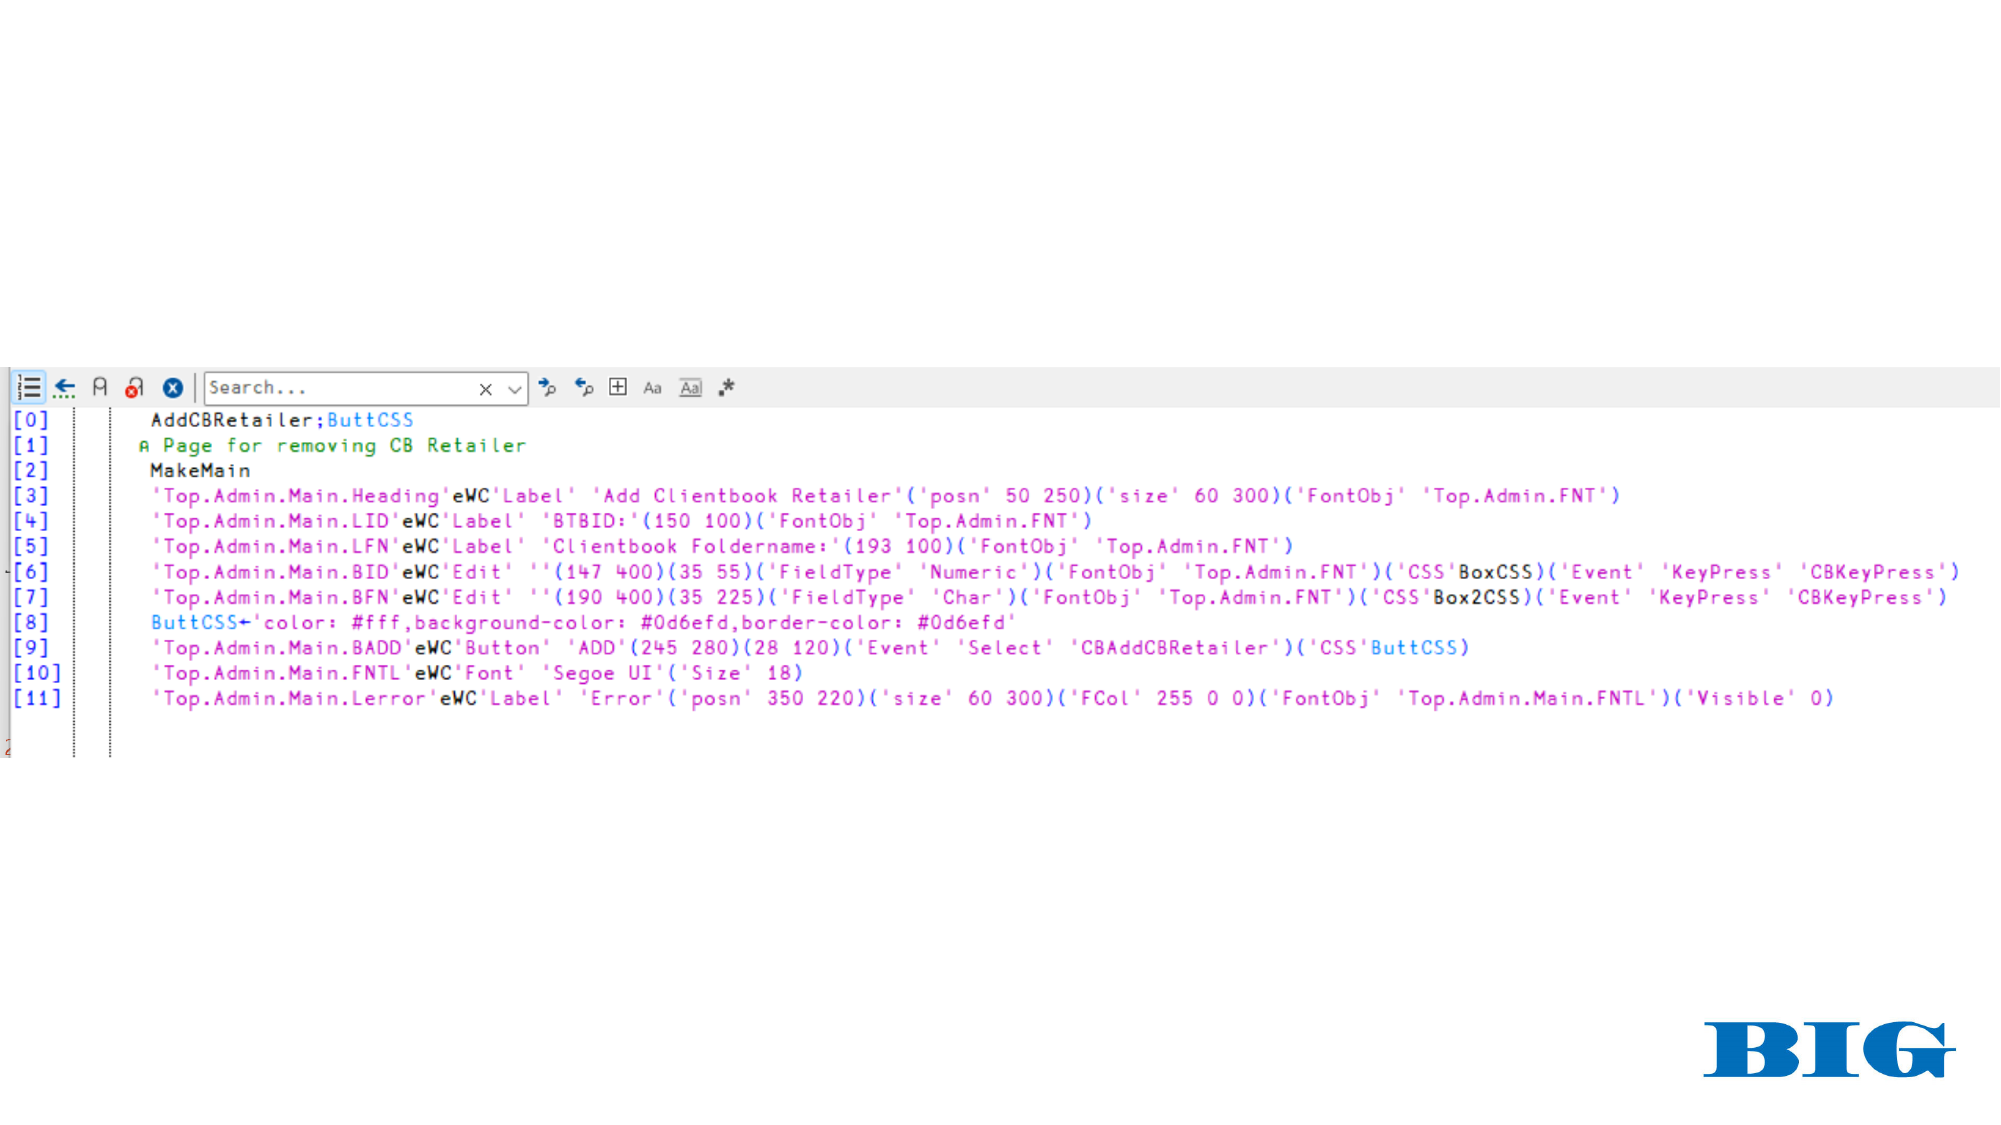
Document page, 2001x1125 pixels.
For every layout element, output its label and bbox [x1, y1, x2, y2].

picture [1696, 1006, 1962, 1092]
picture [0, 367, 2000, 758]
